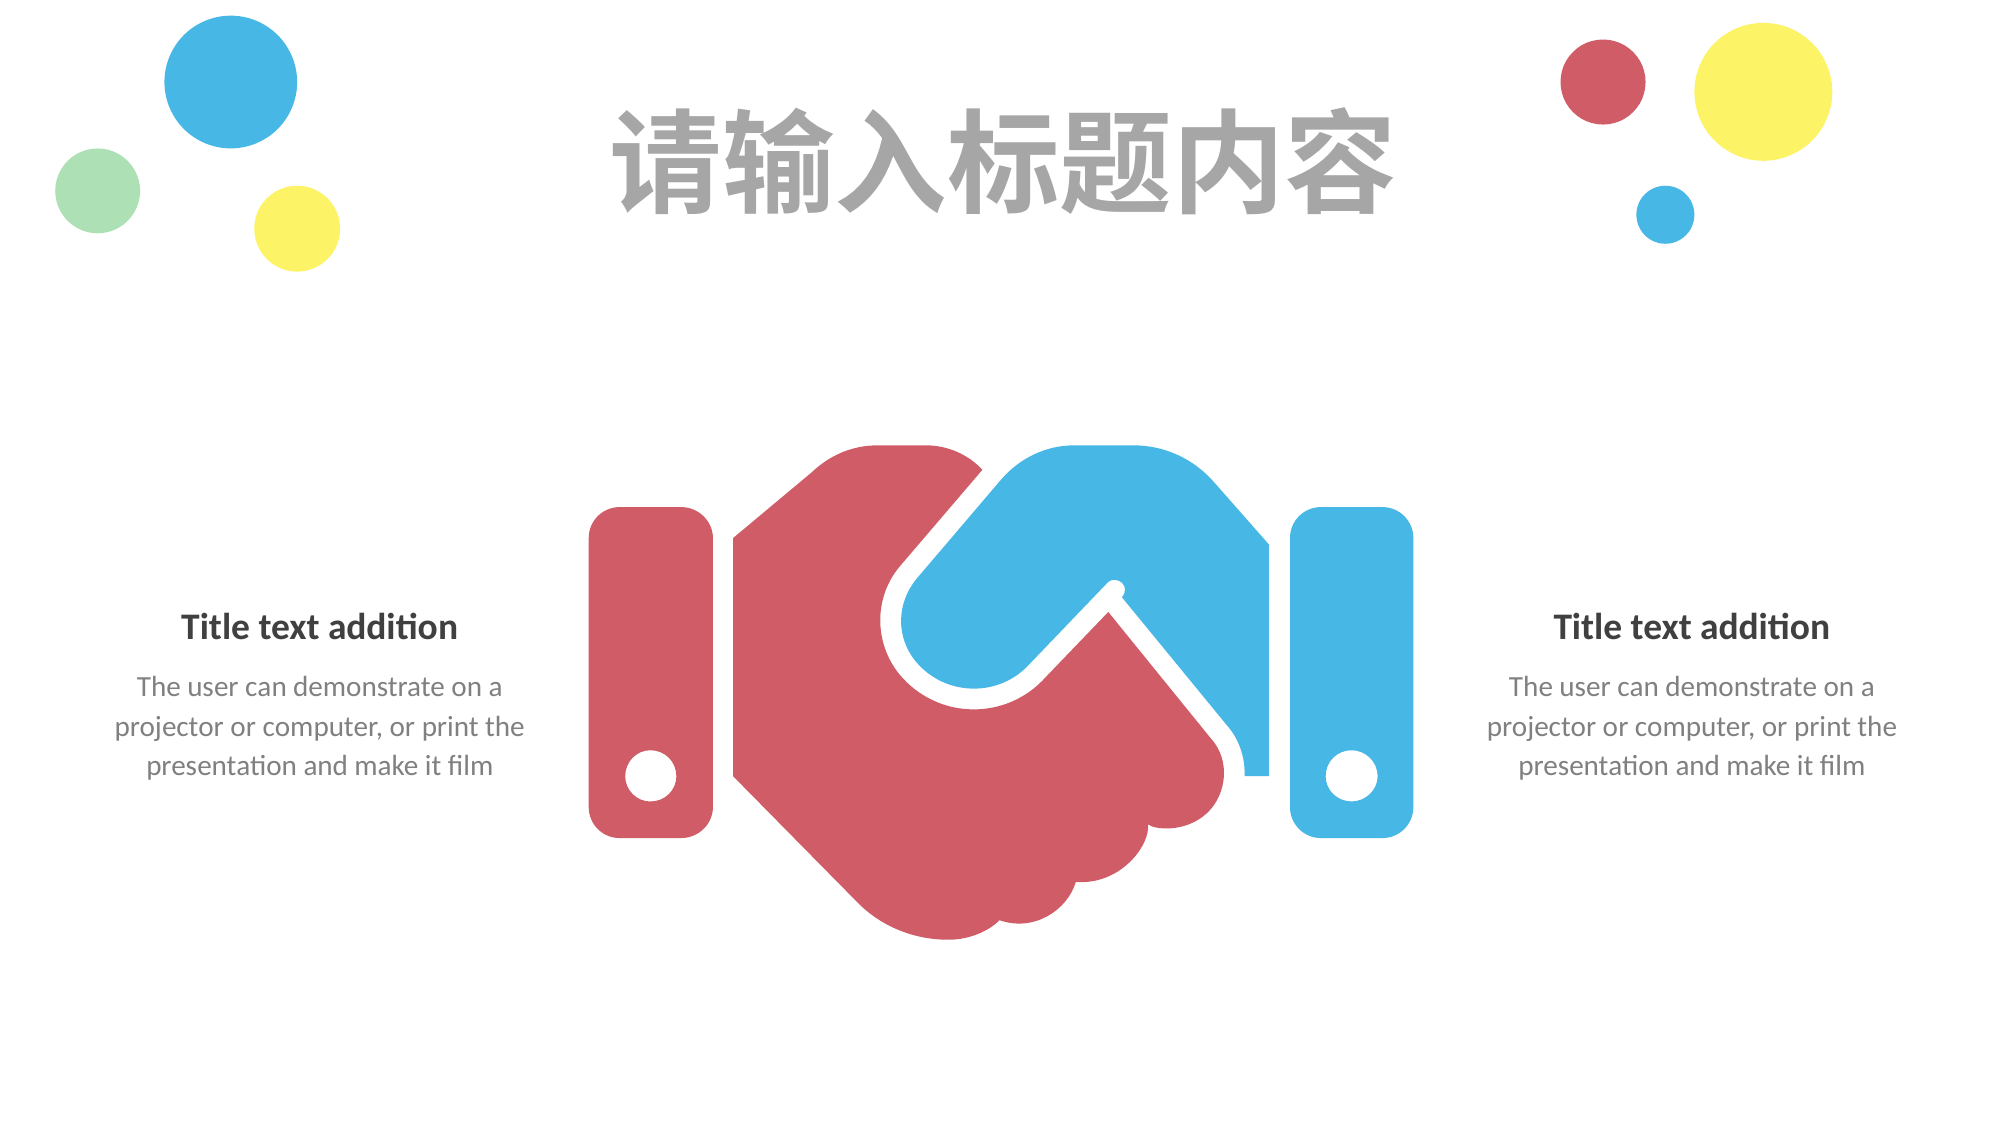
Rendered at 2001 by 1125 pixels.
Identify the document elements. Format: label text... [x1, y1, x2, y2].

text_box [588, 507, 713, 839]
text_box [733, 445, 1224, 940]
text_box [901, 445, 1269, 777]
text_box [1559, 38, 1647, 126]
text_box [98, 594, 541, 791]
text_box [1470, 594, 1913, 791]
text_box 请输入标题内容 [595, 84, 1413, 235]
text_box [1290, 507, 1414, 839]
text_box [253, 184, 342, 273]
text_box [1693, 21, 1834, 162]
text_box [1635, 184, 1696, 245]
text_box [163, 14, 299, 150]
text_box [54, 147, 142, 235]
